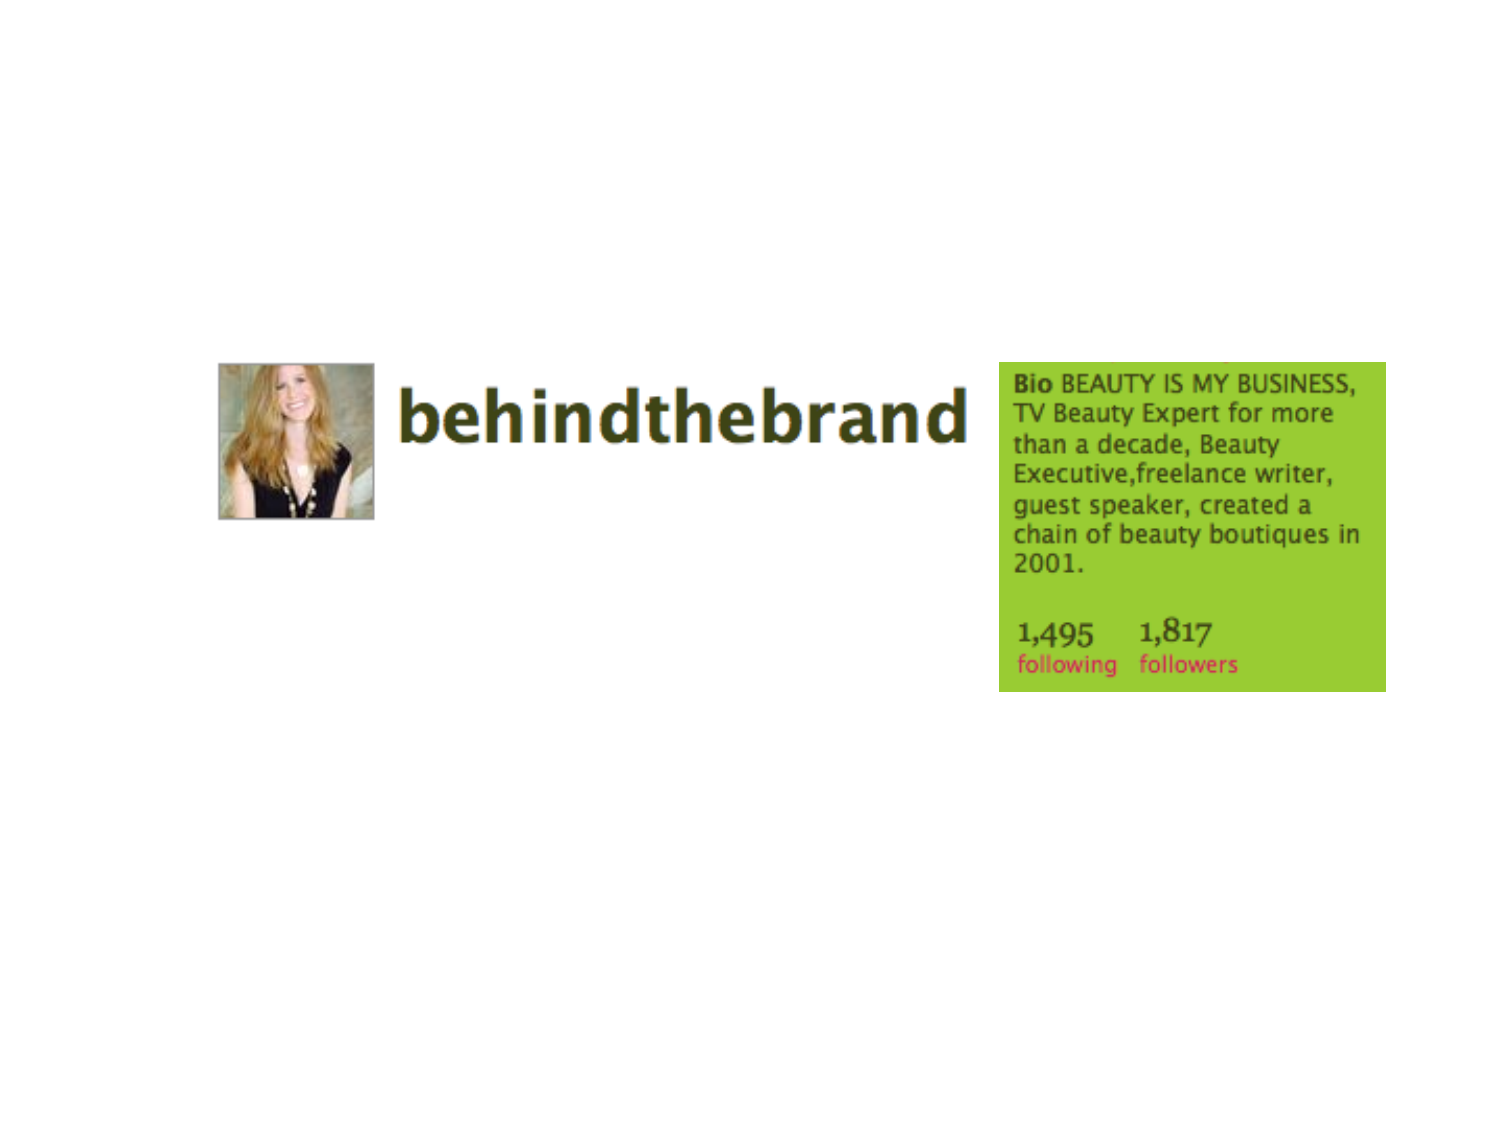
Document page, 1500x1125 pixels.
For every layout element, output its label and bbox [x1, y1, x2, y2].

picture [199, 324, 1386, 692]
